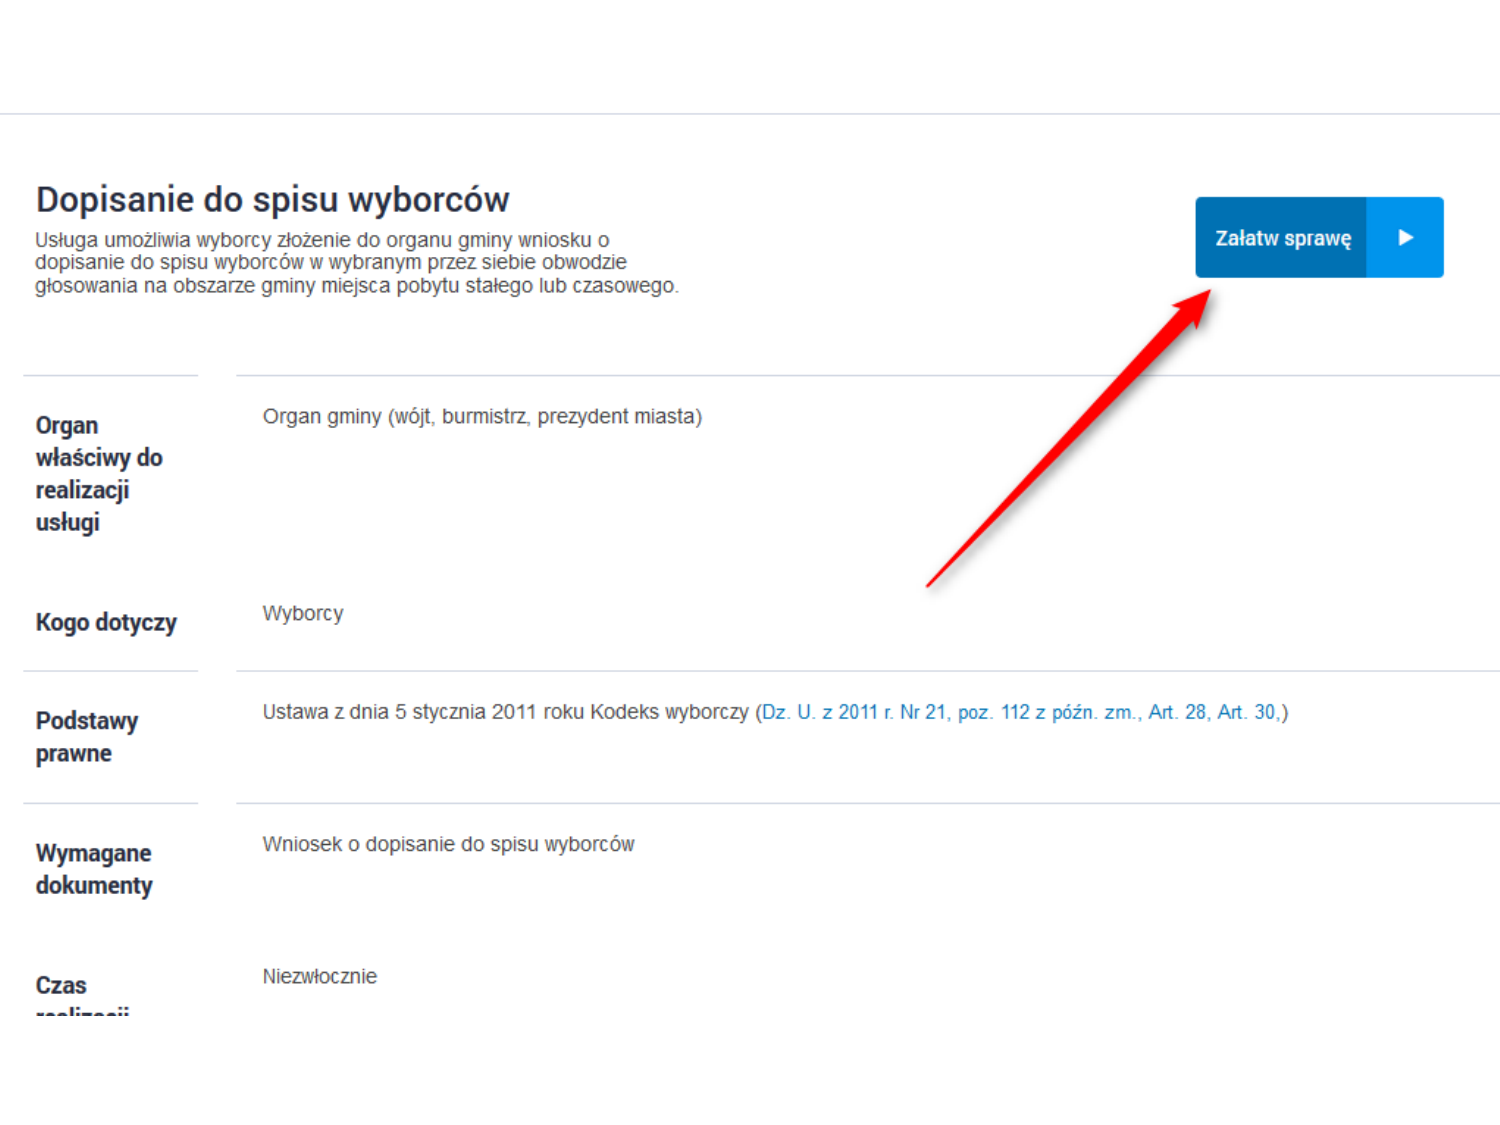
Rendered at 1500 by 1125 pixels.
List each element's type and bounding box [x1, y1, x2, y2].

picture [0, 108, 1500, 1016]
